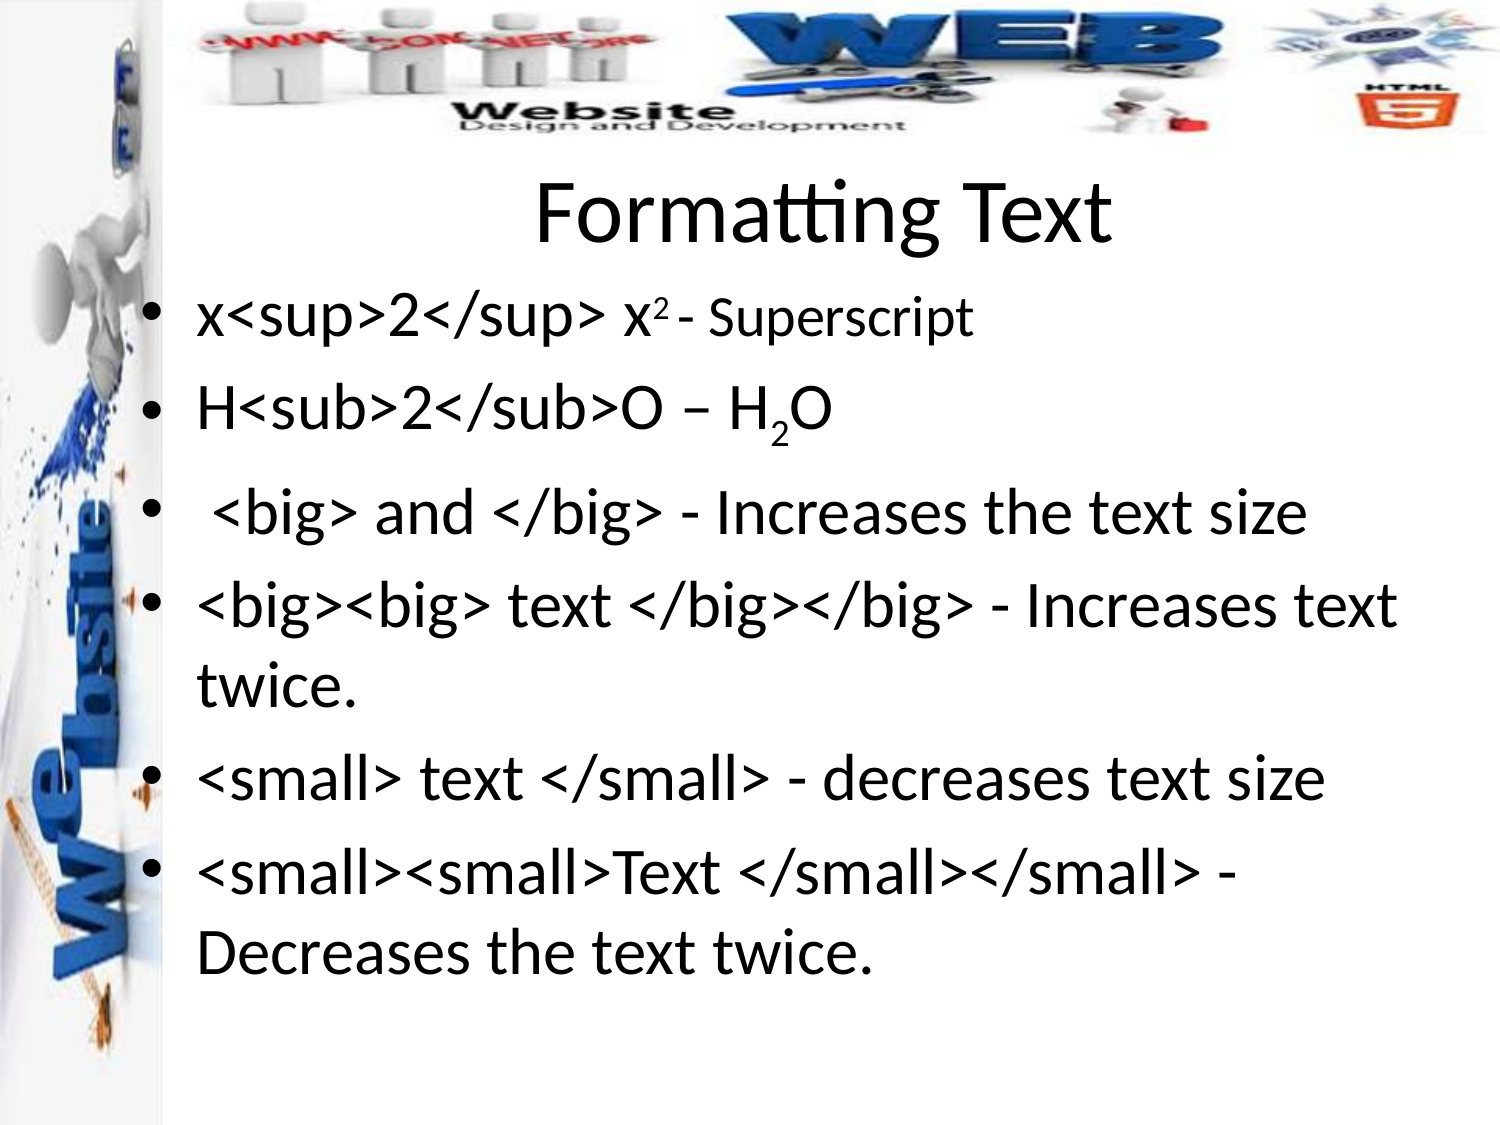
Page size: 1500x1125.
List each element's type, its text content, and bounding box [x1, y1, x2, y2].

title Formatting Text [150, 112, 1500, 262]
list x<sup>2</sup> x2 - Superscript H<sub>2</sub>O – H2O <big> and </big> - Increases the text size <big><big> text </big></big> - Increases text twice. <small> text </small> - decreases text size <small><small>Text </small></small> - Decreases the text twice. [125, 262, 1500, 1125]
picture [0, 0, 1500, 1125]
